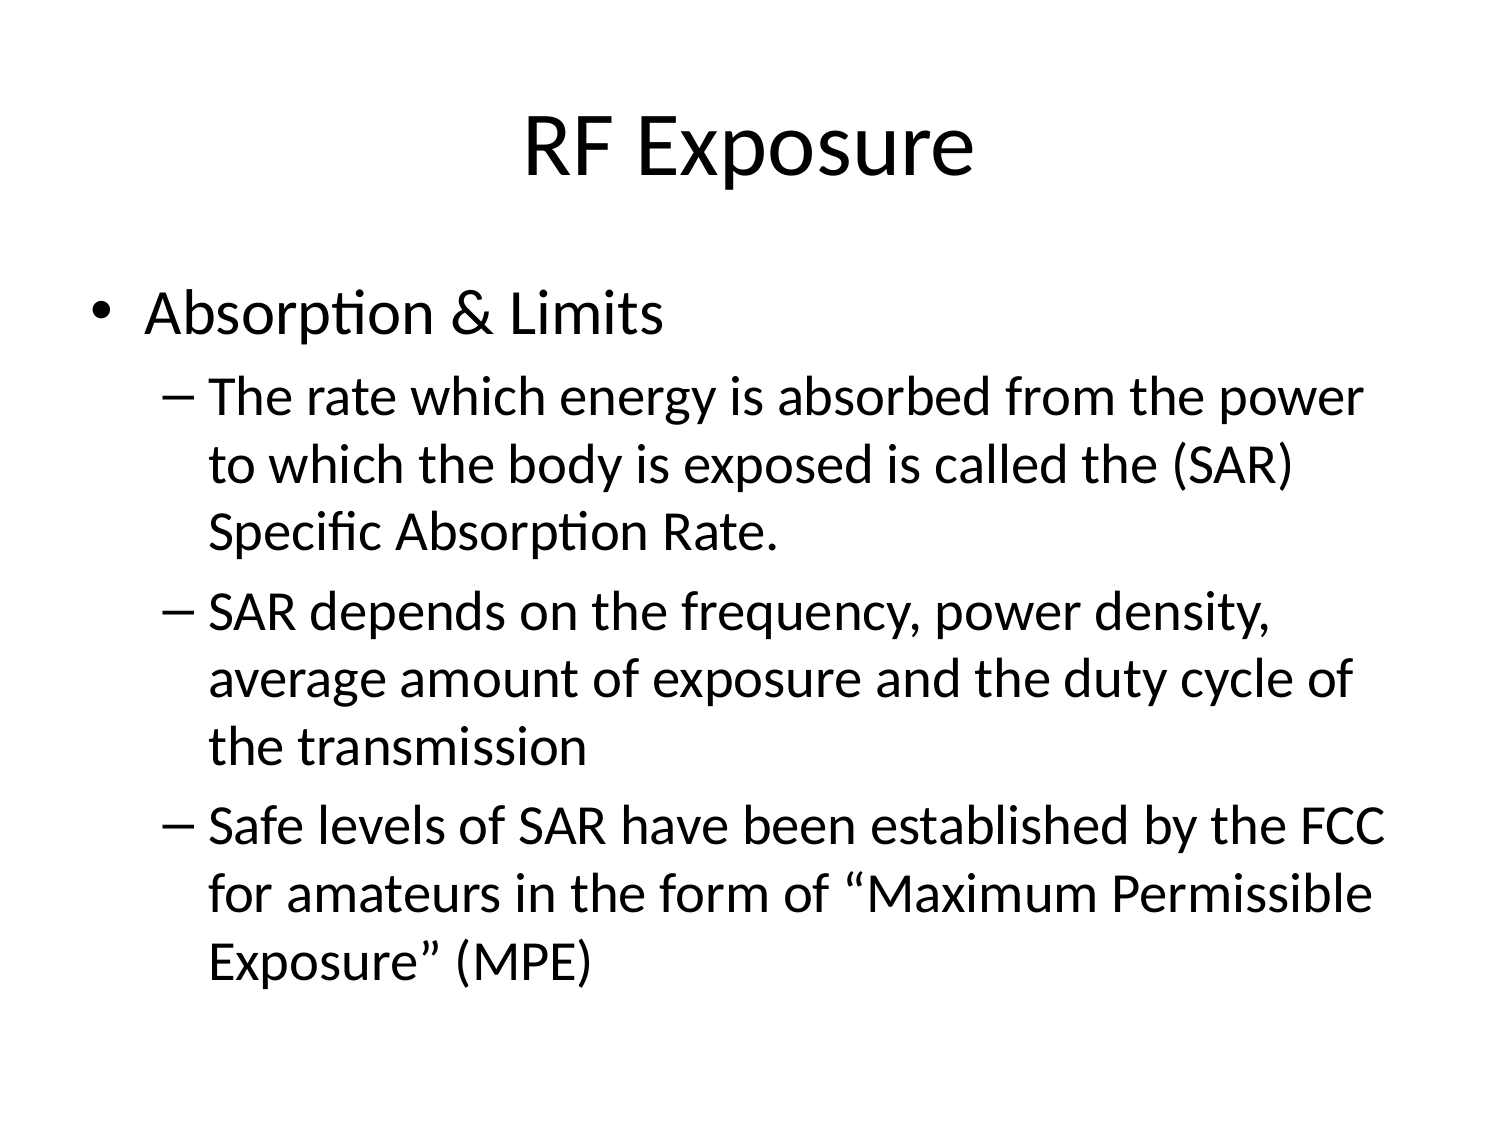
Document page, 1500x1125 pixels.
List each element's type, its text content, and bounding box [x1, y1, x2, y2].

title RF Exposure [75, 45, 1425, 233]
list Absorption & Limits The rate which energy is absorbed from the power to which the body is exposed is called the (SAR) Specific Absorption Rate. SAR depends on the frequency, power density, average amount of exposure and the duty cycle of the transmission Safe levels of SAR have been established by the FCC for amateurs in the form of “Maximum Permissible Exposure” (MPE) [75, 262, 1425, 1005]
